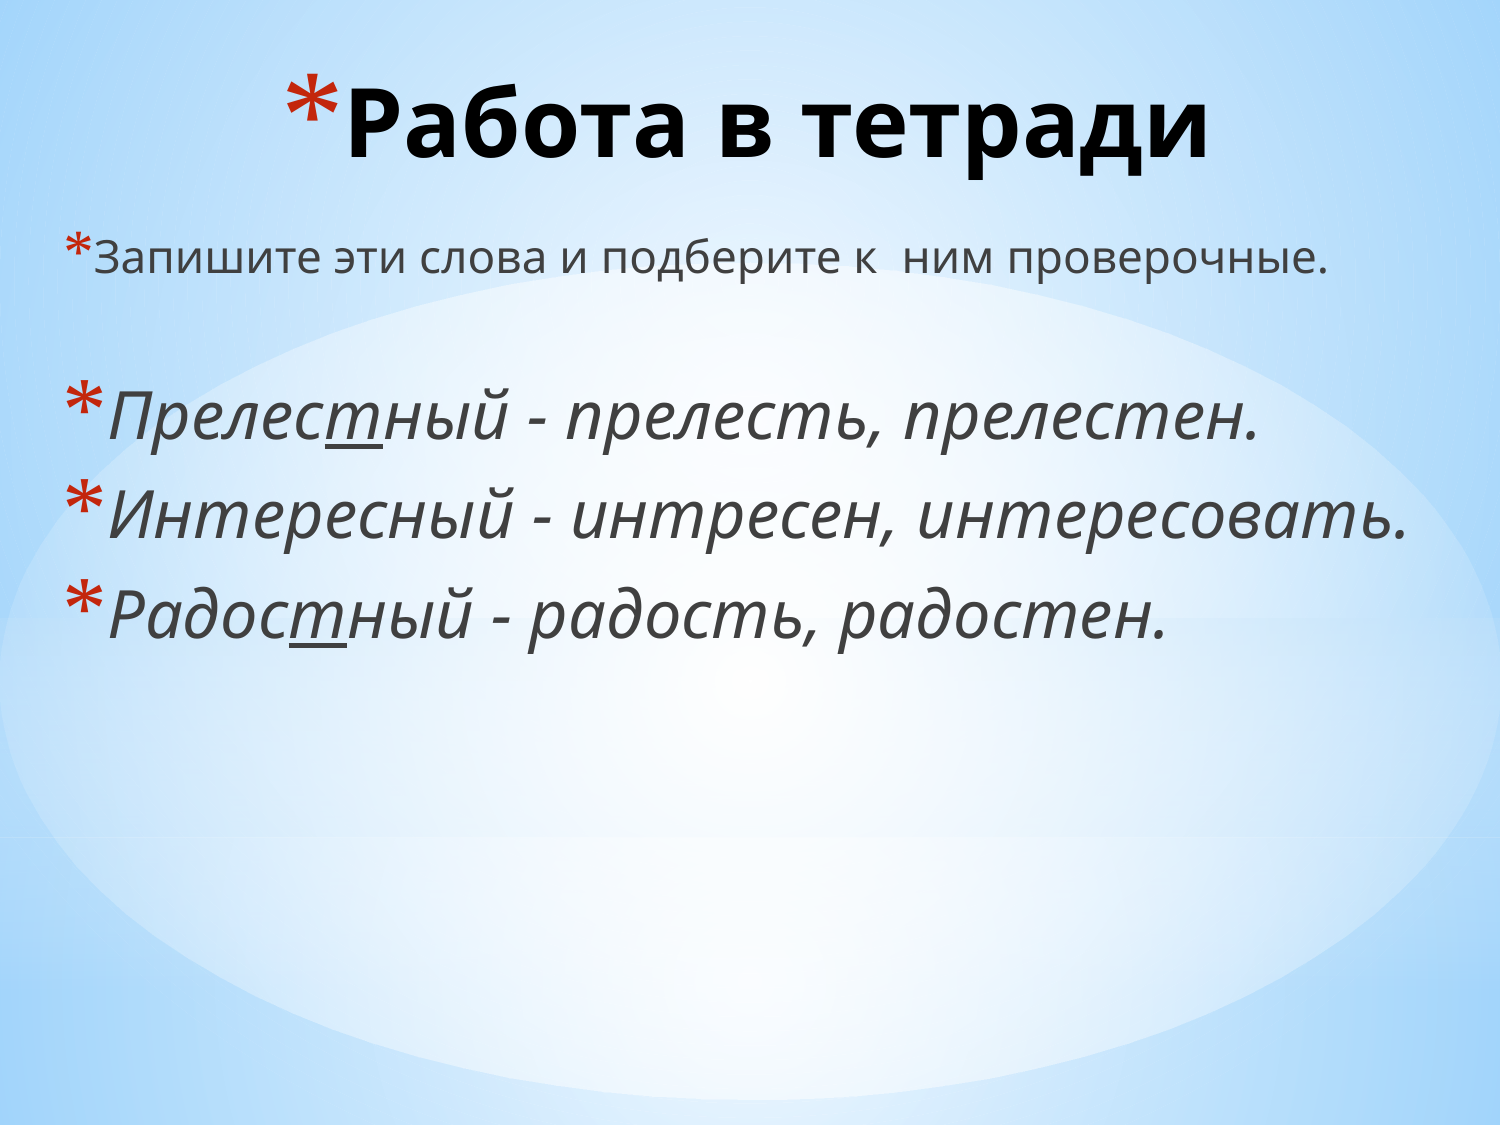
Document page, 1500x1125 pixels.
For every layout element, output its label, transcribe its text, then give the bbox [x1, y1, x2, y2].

title Работа в тетради [159, 54, 1228, 219]
list Запишите эти слова и подберите к ним проверочные. Прелестный - прелесть, прелестен. Интересный - интресен, интересовать. Радостный - радость, радостен. [41, 219, 1447, 991]
